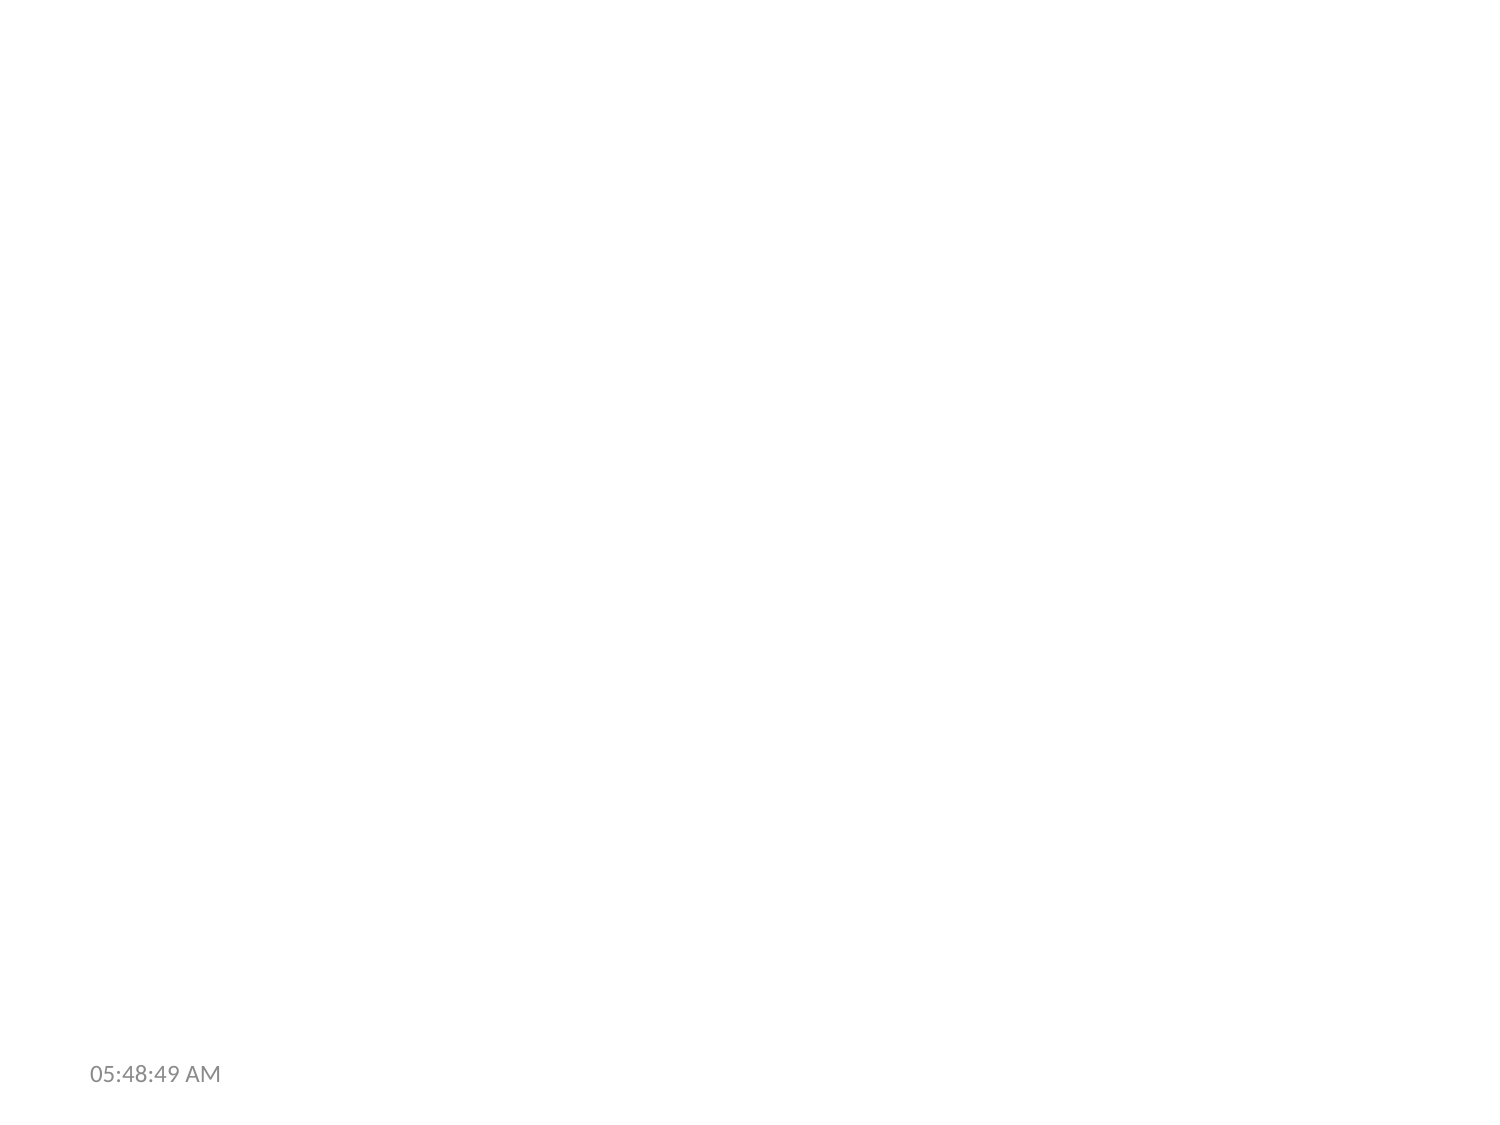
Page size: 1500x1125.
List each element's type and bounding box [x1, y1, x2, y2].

slide_number [75, 1042, 425, 1103]
